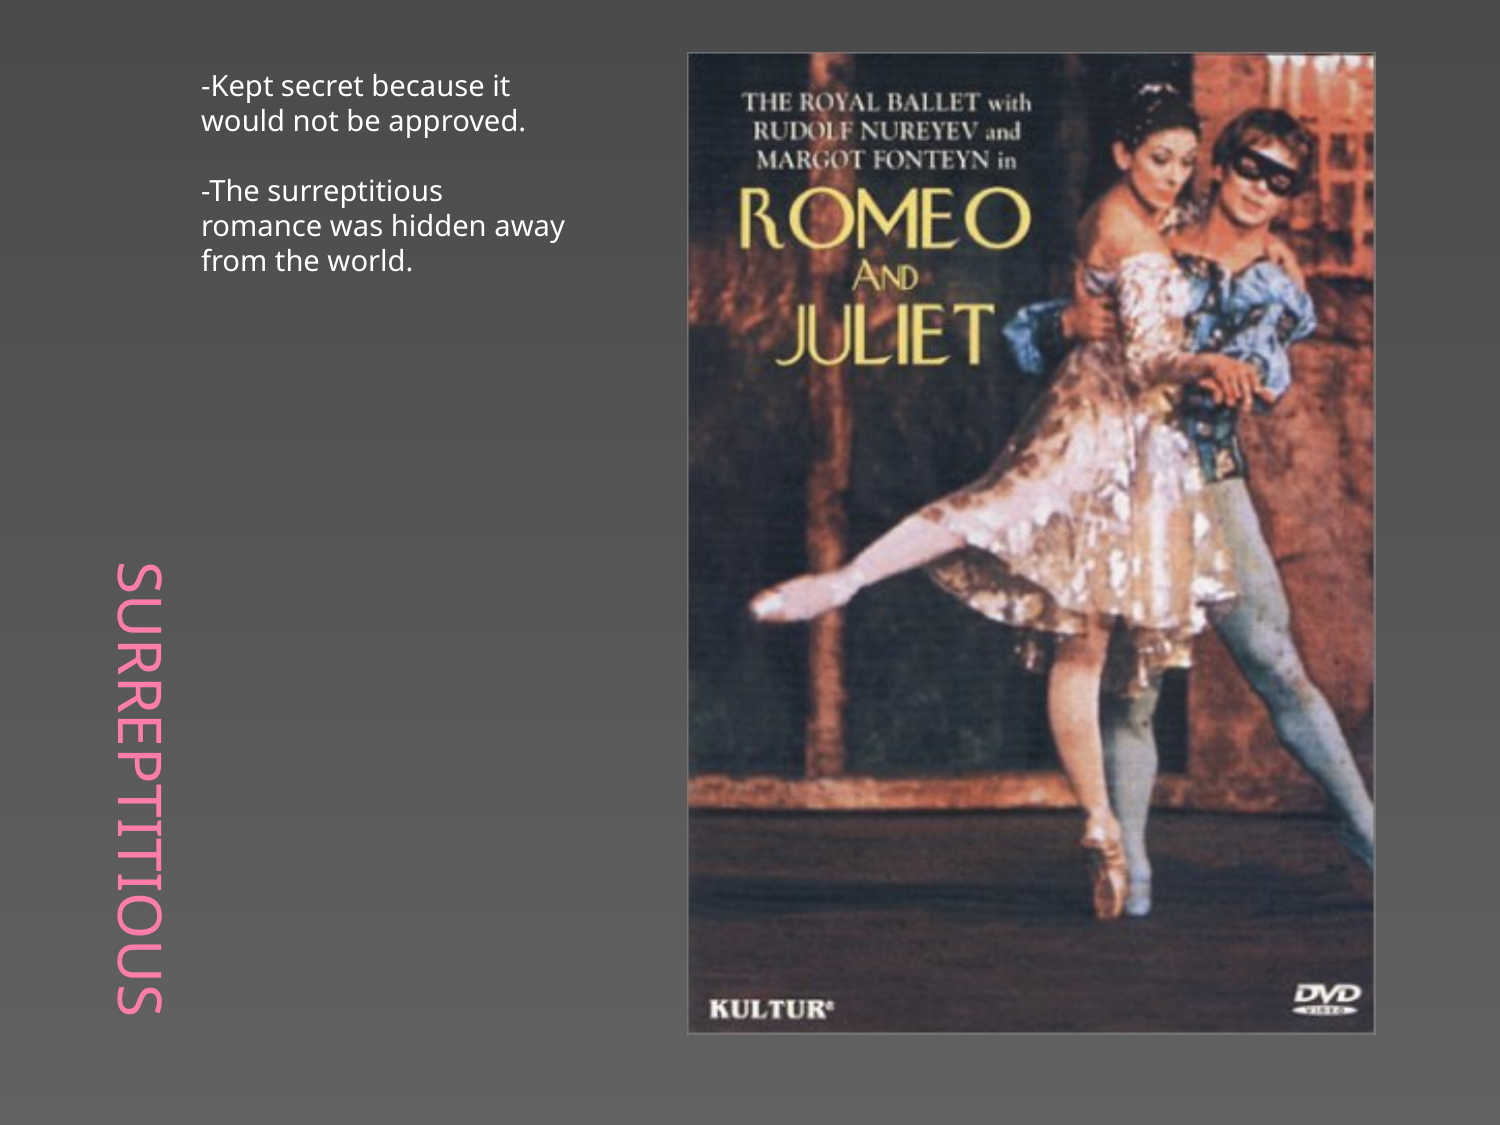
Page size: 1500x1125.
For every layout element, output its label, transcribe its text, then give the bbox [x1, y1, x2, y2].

list -Kept secret because it would not be approved. -The surreptitious romance was hidden away from the world. [186, 60, 587, 1036]
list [598, 52, 1465, 1036]
title Surreptitious [36, 60, 186, 1036]
